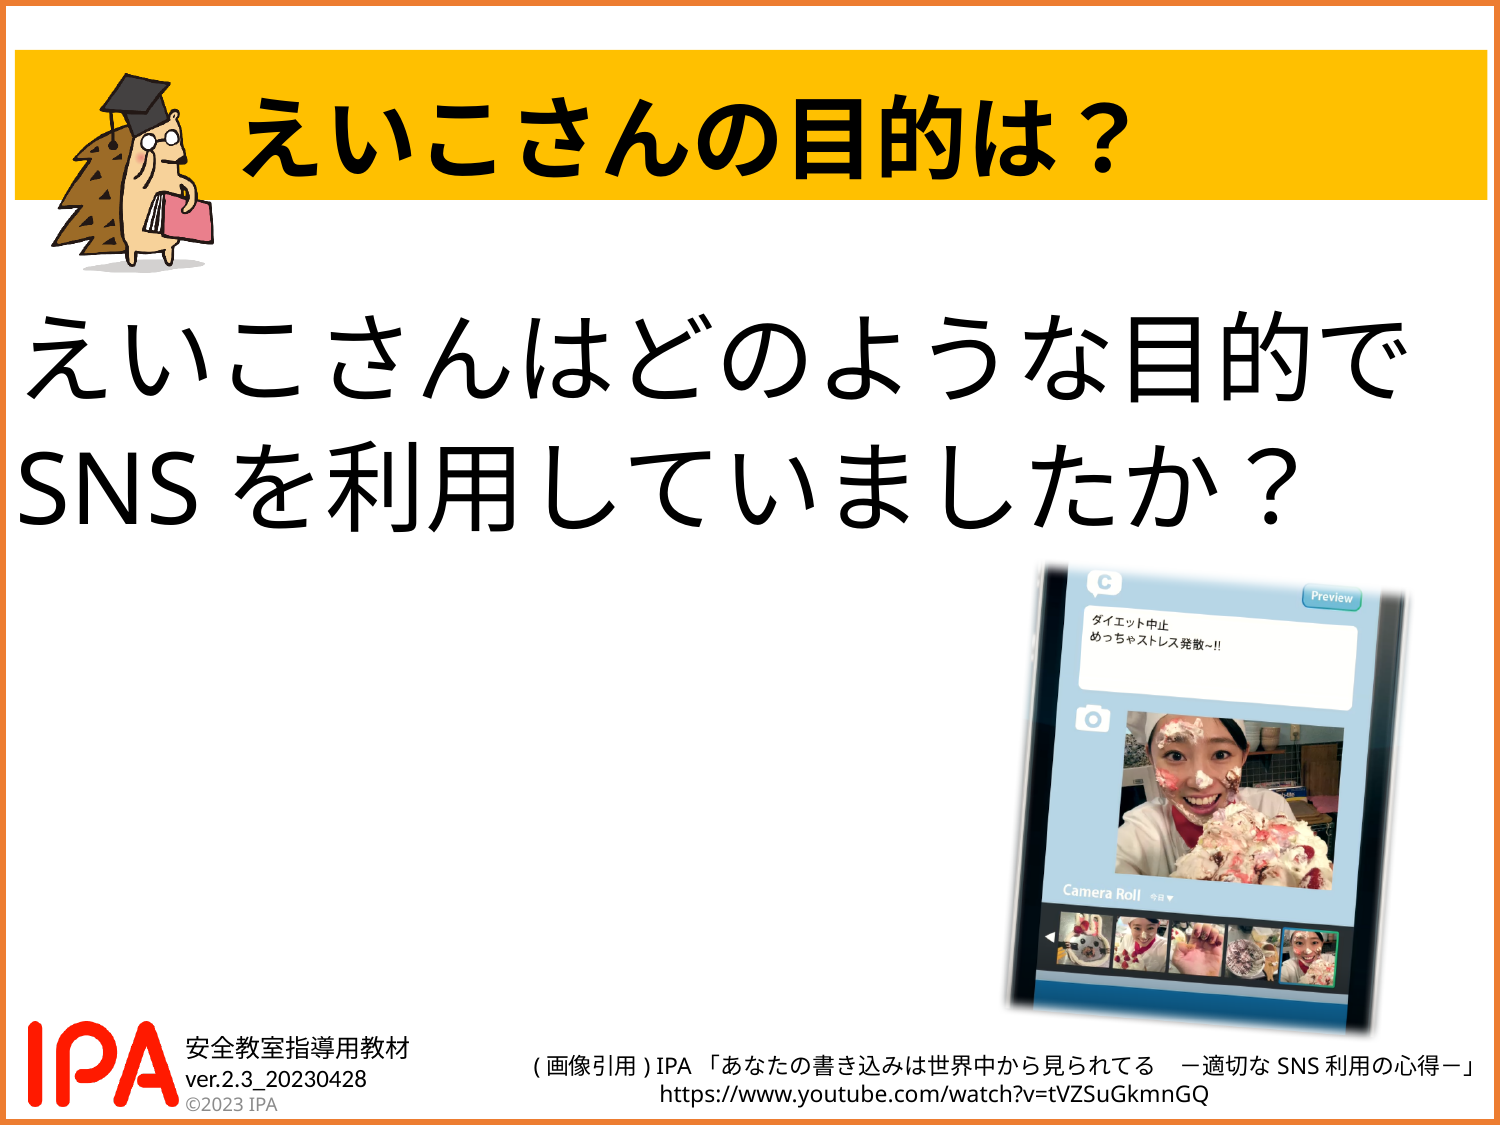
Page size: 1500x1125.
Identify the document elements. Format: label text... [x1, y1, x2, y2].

title えいこさんの目的は？ [218, 66, 1500, 220]
list えいこさんはどのような目的で SNSを利用していましたか？ [0, 301, 1500, 547]
picture [1013, 571, 1399, 1030]
picture [28, 1021, 179, 1107]
text_box (画像引用) IPA「あなたの書き込みは世界中から見られてる －適切なSNS利用の心得－」 https://www.youtube.com/watch?v=tVZSuGkmnGQ [518, 1044, 1500, 1114]
picture [51, 73, 214, 273]
